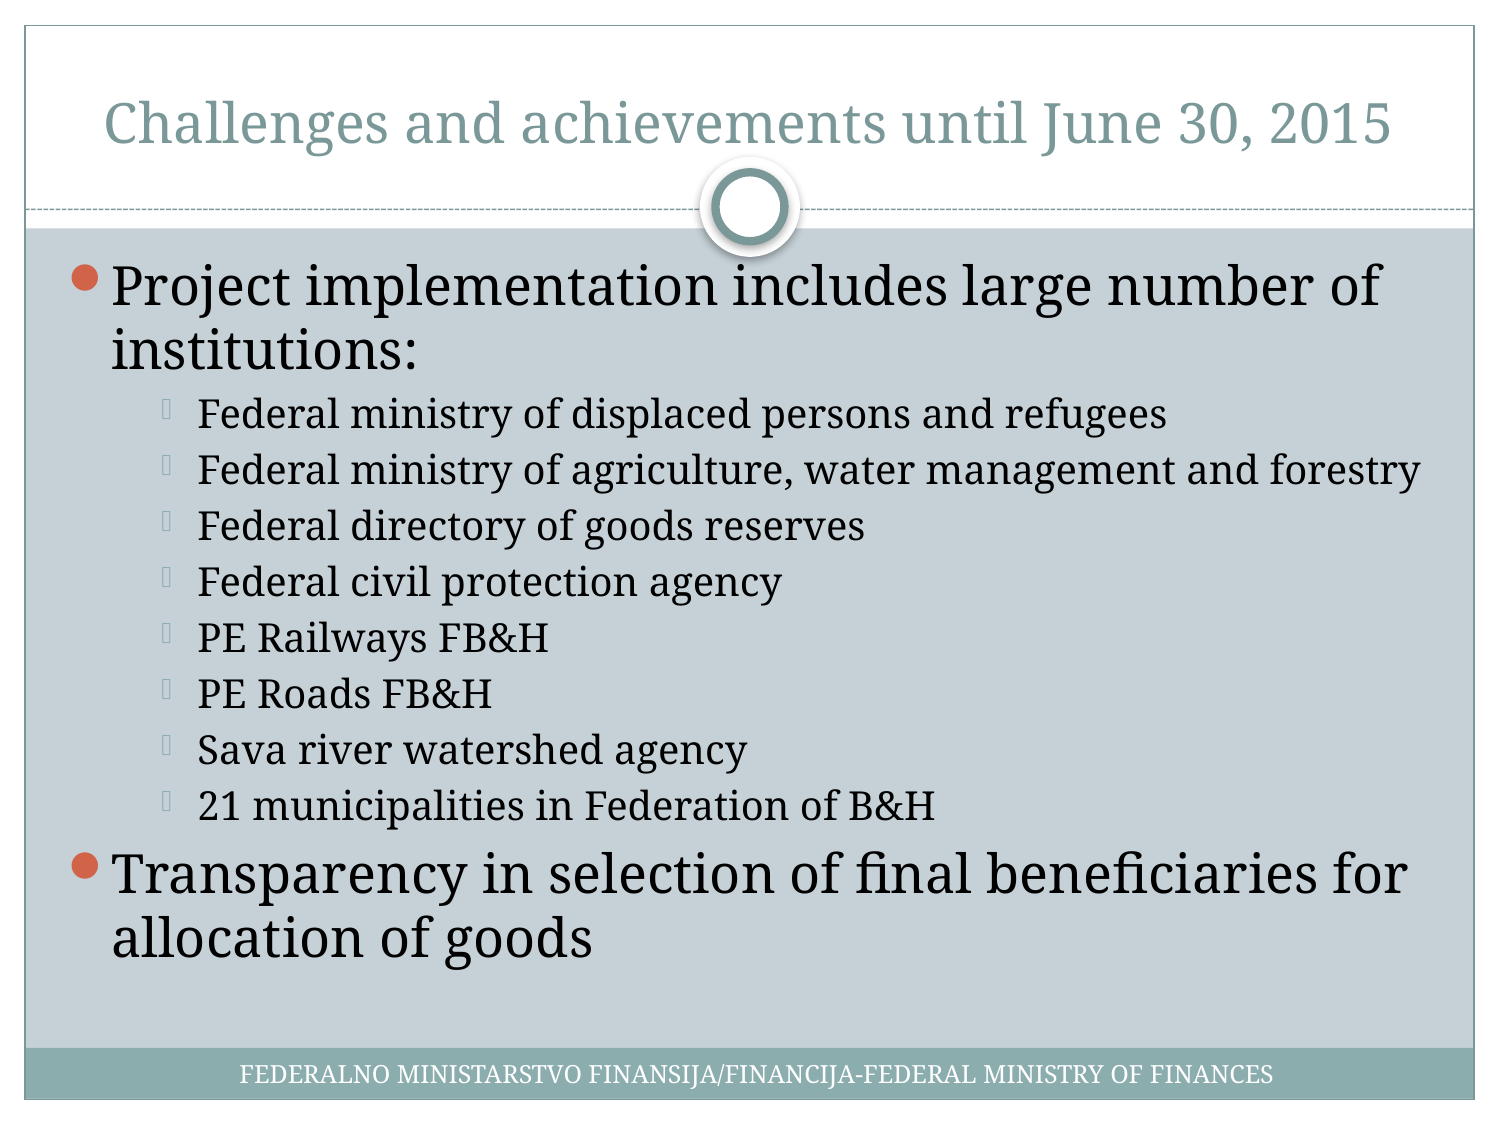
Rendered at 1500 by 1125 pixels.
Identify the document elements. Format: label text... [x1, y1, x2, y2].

title Challenges and achievements until June 30, 2015 [49, 37, 1450, 162]
list Project implementation includes large number of institutions: Federal ministry of displaced persons and refugees Federal ministry of agriculture, water management and forestry Federal directory of goods reserves Federal civil protection agency PE Railways FB&H PE Roads FB&H Sava river watershed agency 21 municipalities in Federation of B&H Transparency in selection of final beneficiaries for allocation of goods [53, 243, 1449, 994]
footer FEDERALNO MINISTARSTVO FINANSIJA/FINANCIJA-FEDERAL MINISTRY OF FINANCES [50, 1051, 1465, 1112]
